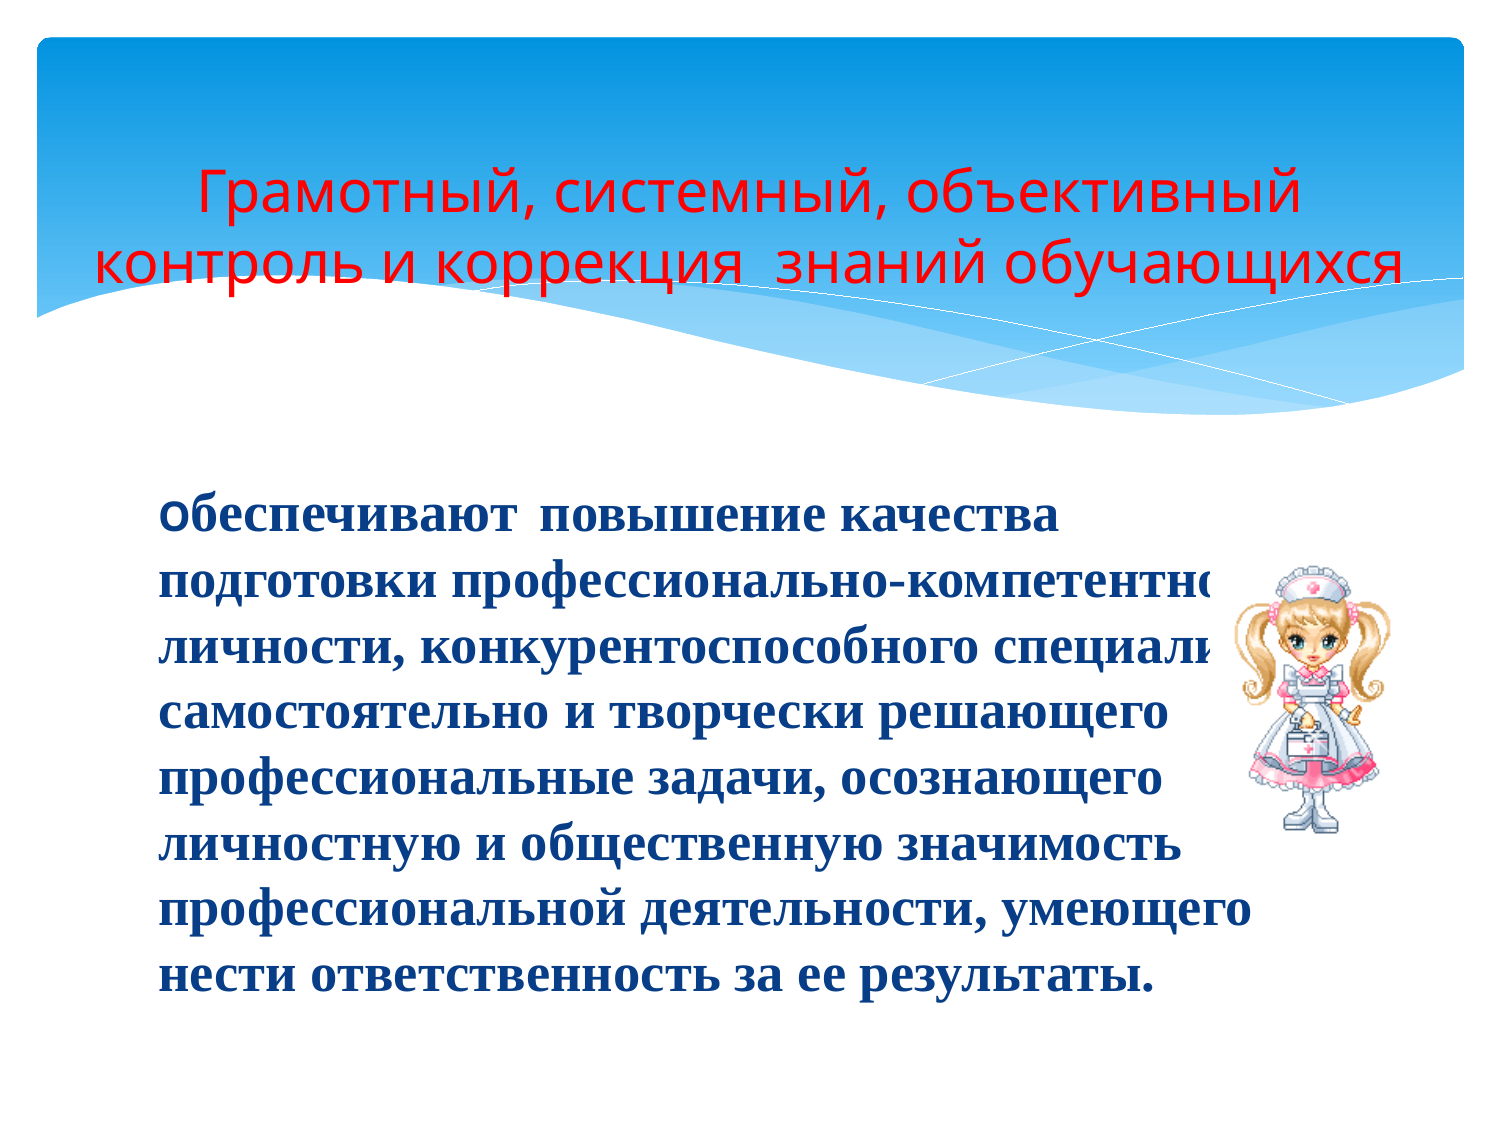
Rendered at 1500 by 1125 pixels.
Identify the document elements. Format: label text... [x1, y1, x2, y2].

picture [1210, 526, 1414, 840]
title Грамотный, системный, объективный контроль и коррекция знаний обучающихся [75, 55, 1425, 315]
list Обеспечивают повышение качества подготовки профессионально-компетентной личности, конкурентоспособного специалиста, самостоятельно и творчески решающего профессиональные задачи, осознающего личностную и общественную значимость профессиональной деятельности, умеющего нести ответственность за ее результаты. [143, 468, 1359, 1059]
